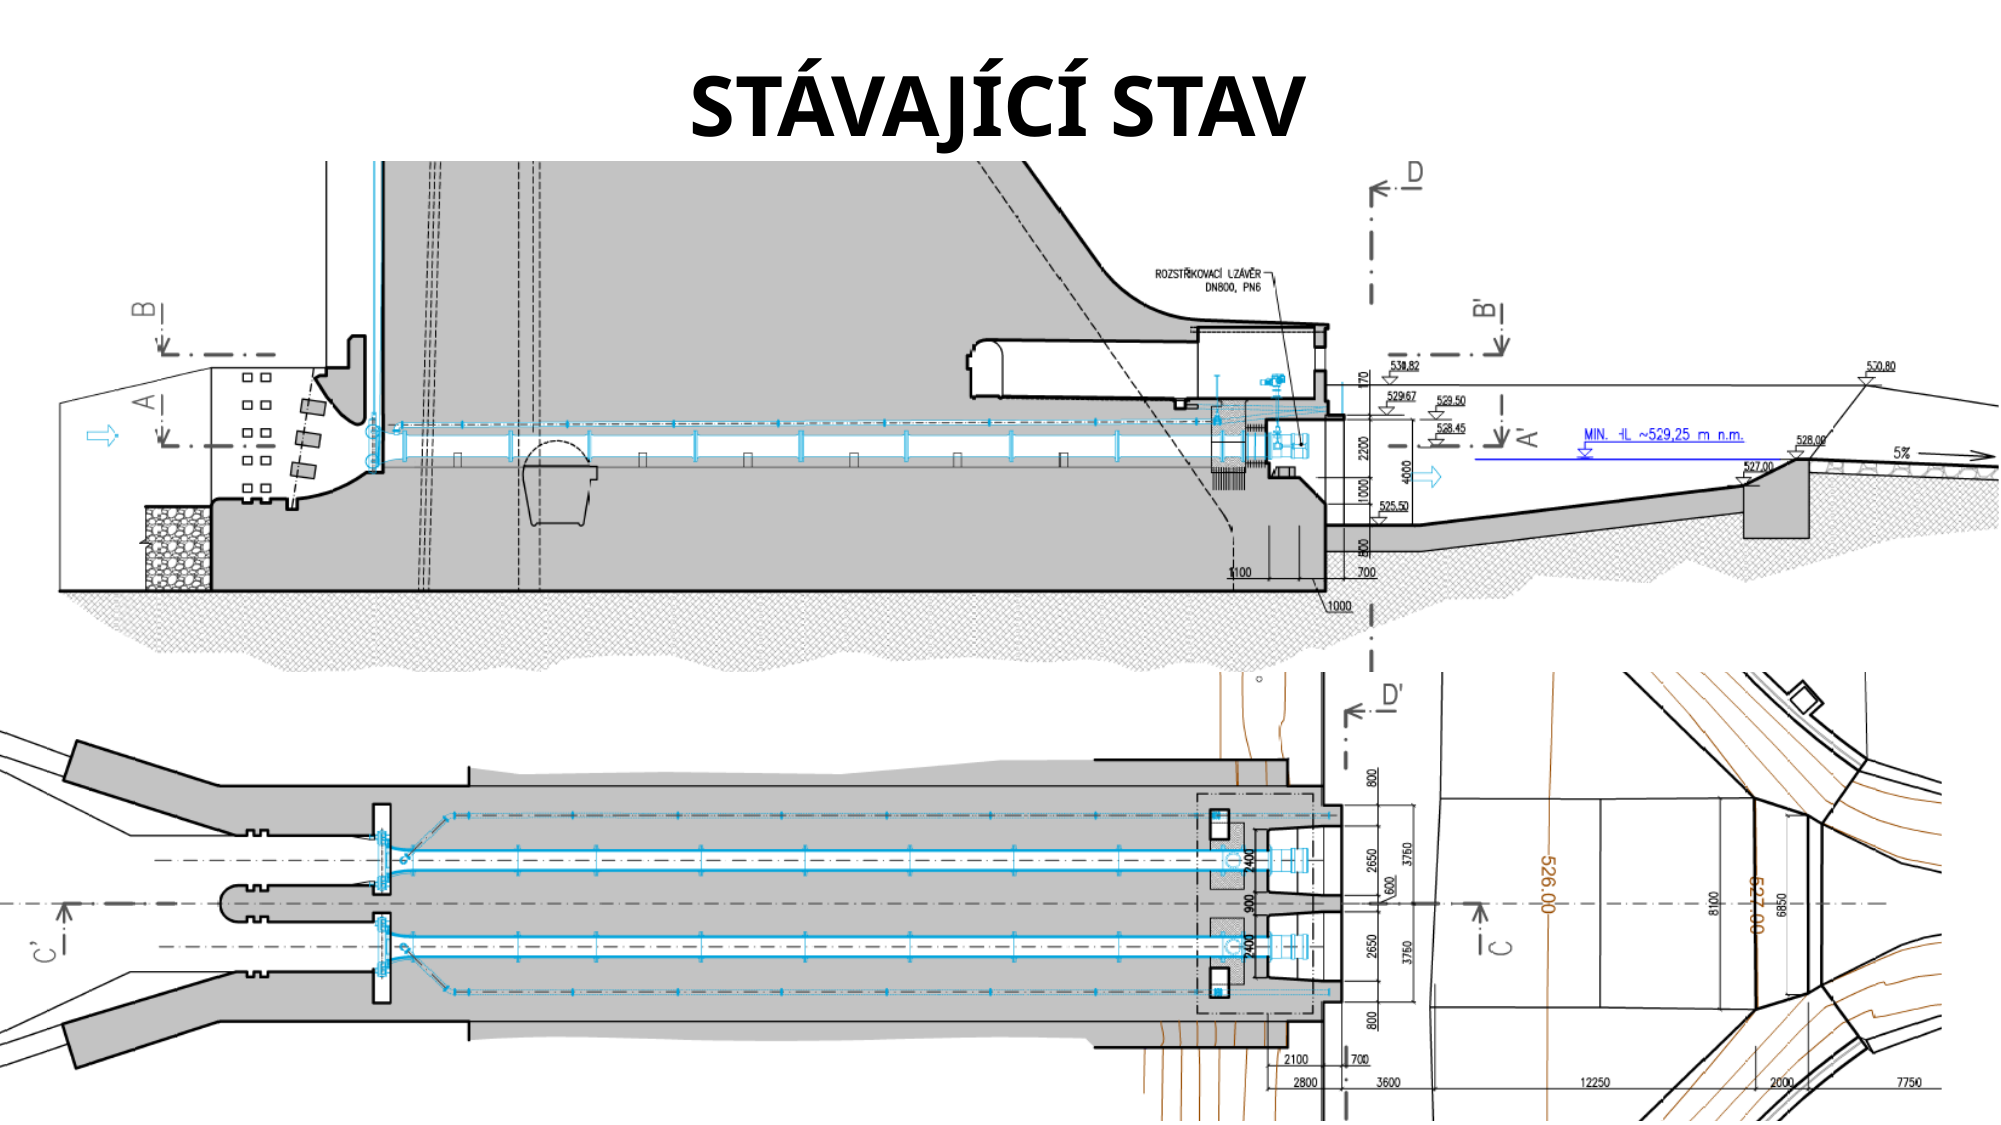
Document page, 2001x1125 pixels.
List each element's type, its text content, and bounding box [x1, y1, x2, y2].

picture [0, 161, 1999, 1122]
title STÁVAJÍCÍ STAV [151, 0, 1846, 161]
